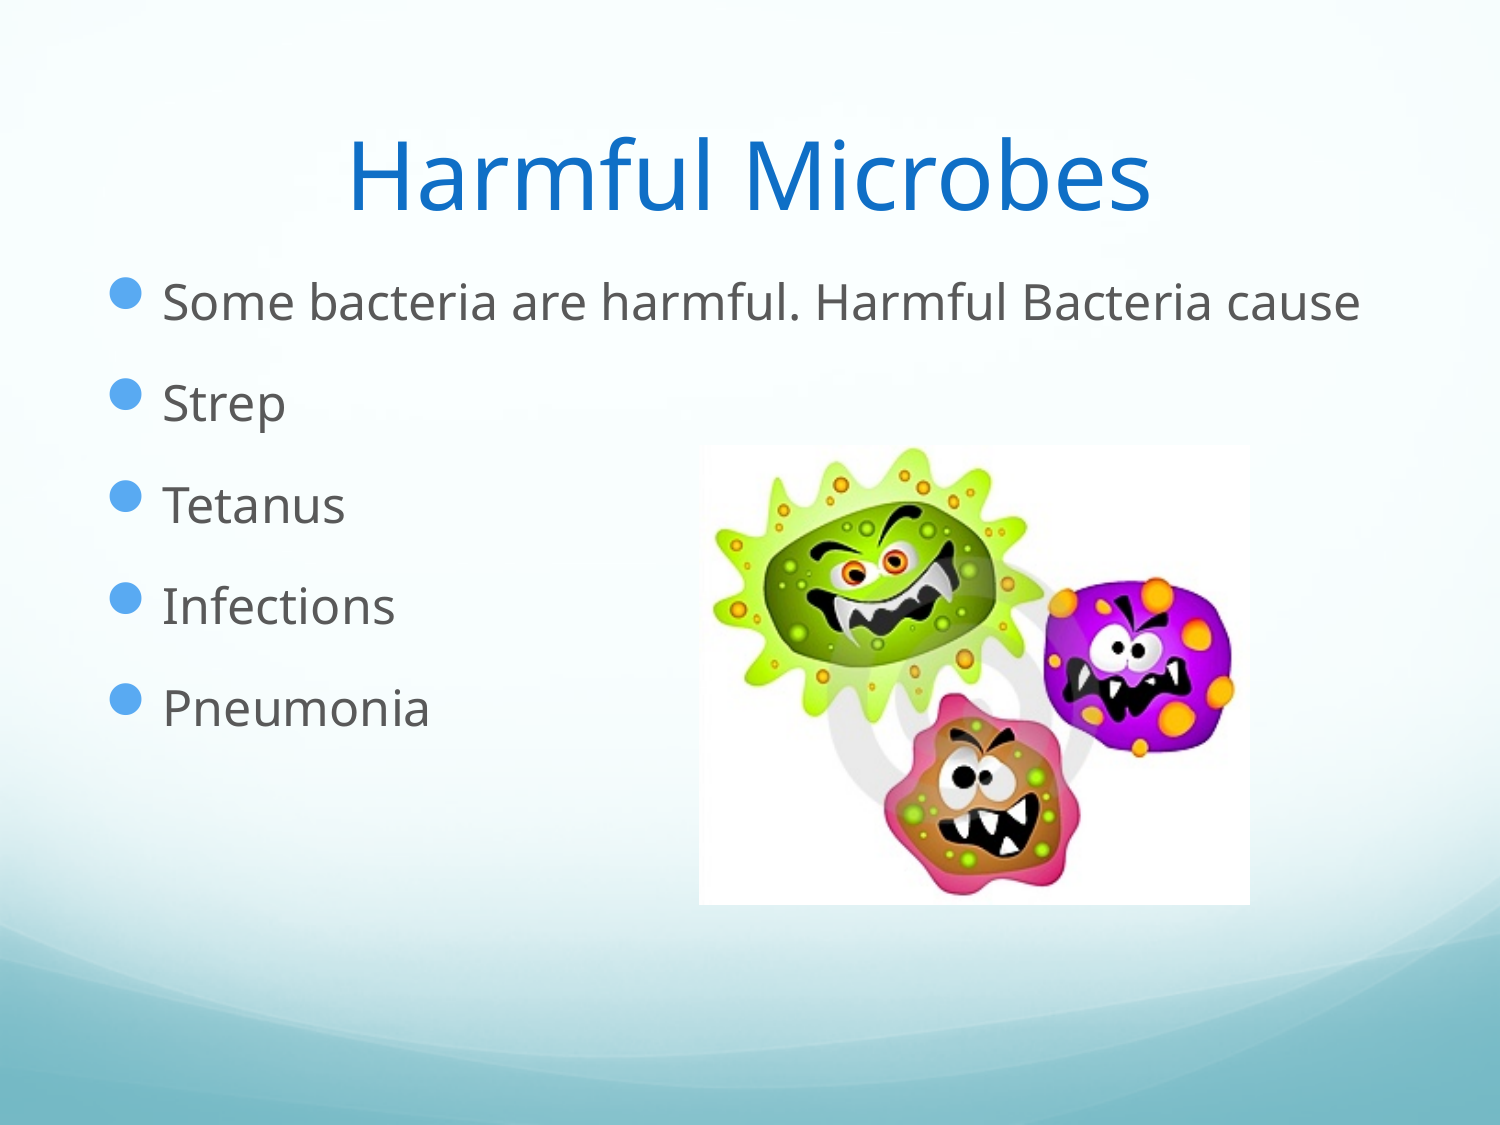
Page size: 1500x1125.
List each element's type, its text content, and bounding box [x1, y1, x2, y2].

title Harmful Microbes [90, 17, 1410, 237]
picture [699, 445, 1251, 905]
list Some bacteria are harmful. Harmful Bacteria cause Strep Tetanus Infections Pneumonia [90, 262, 1410, 975]
